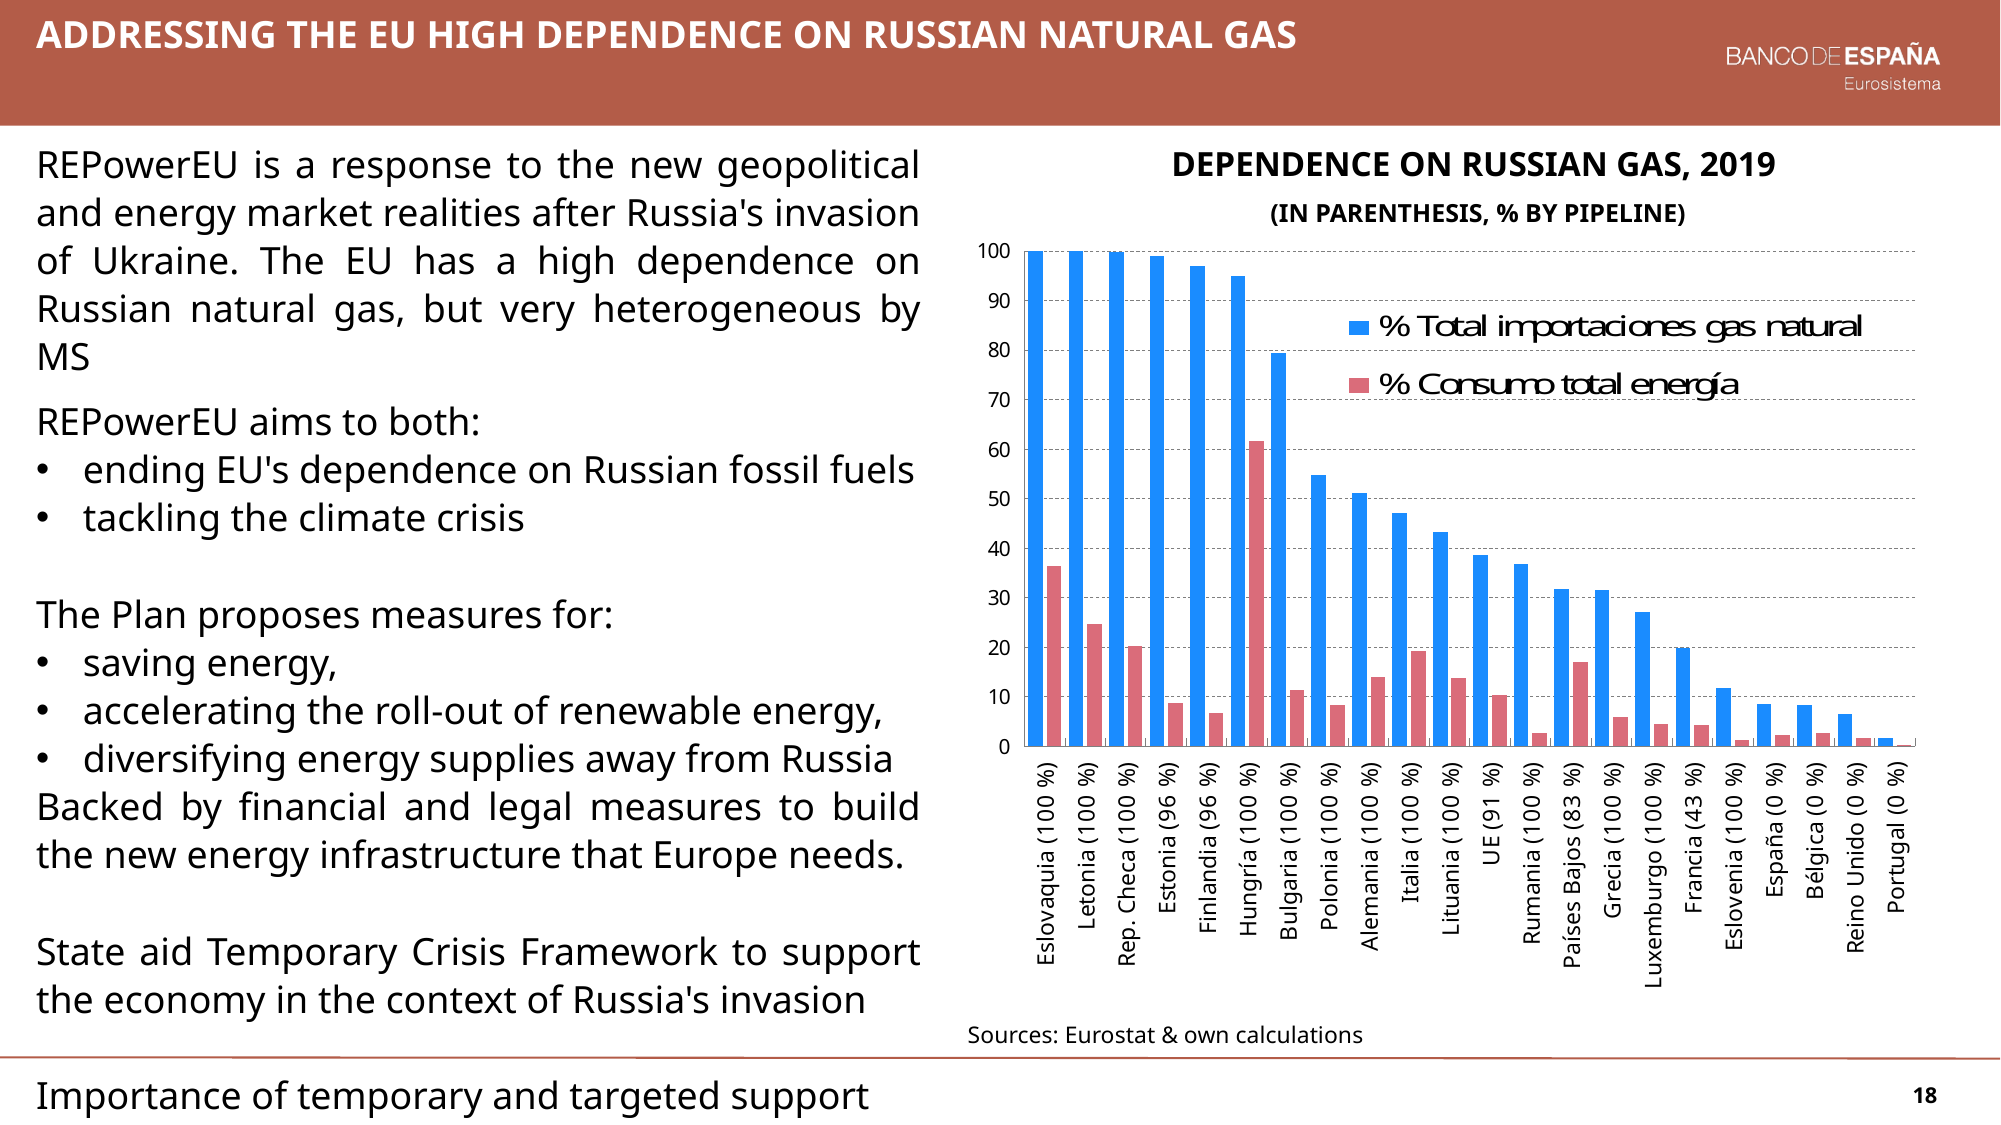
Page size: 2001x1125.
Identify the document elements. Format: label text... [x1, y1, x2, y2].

chart [917, 235, 1974, 1056]
list REPowerEU is a response to the new geopolitical and energy market realities after Russia's invasion of Ukraine. The EU has a high dependence on Russian natural gas, but very heterogeneous by MS REPowerEU aims to both: ending EU's dependence on Russian fossil fuels tackling the climate crisis The Plan proposes measures for: saving energy, accelerating the roll-out of renewable energy, diversifying energy supplies away from Russia Backed by financial and legal measures to build the new energy infrastructure that Europe needs. State aid Temporary Crisis Framework to support the economy in the context of Russia's invasion Importance of temporary and targeted support [21, 130, 937, 1073]
picture [1727, 42, 1941, 90]
slide_number 18 [1843, 1074, 1938, 1122]
title Addressing the EU high dependence on russian natural gas [21, 8, 1709, 100]
text_box DEPENDENCE ON RUSSIAN GAS, 2019 (IN PARENTHESIS, % BY PIPELINE) [1094, 130, 1863, 235]
